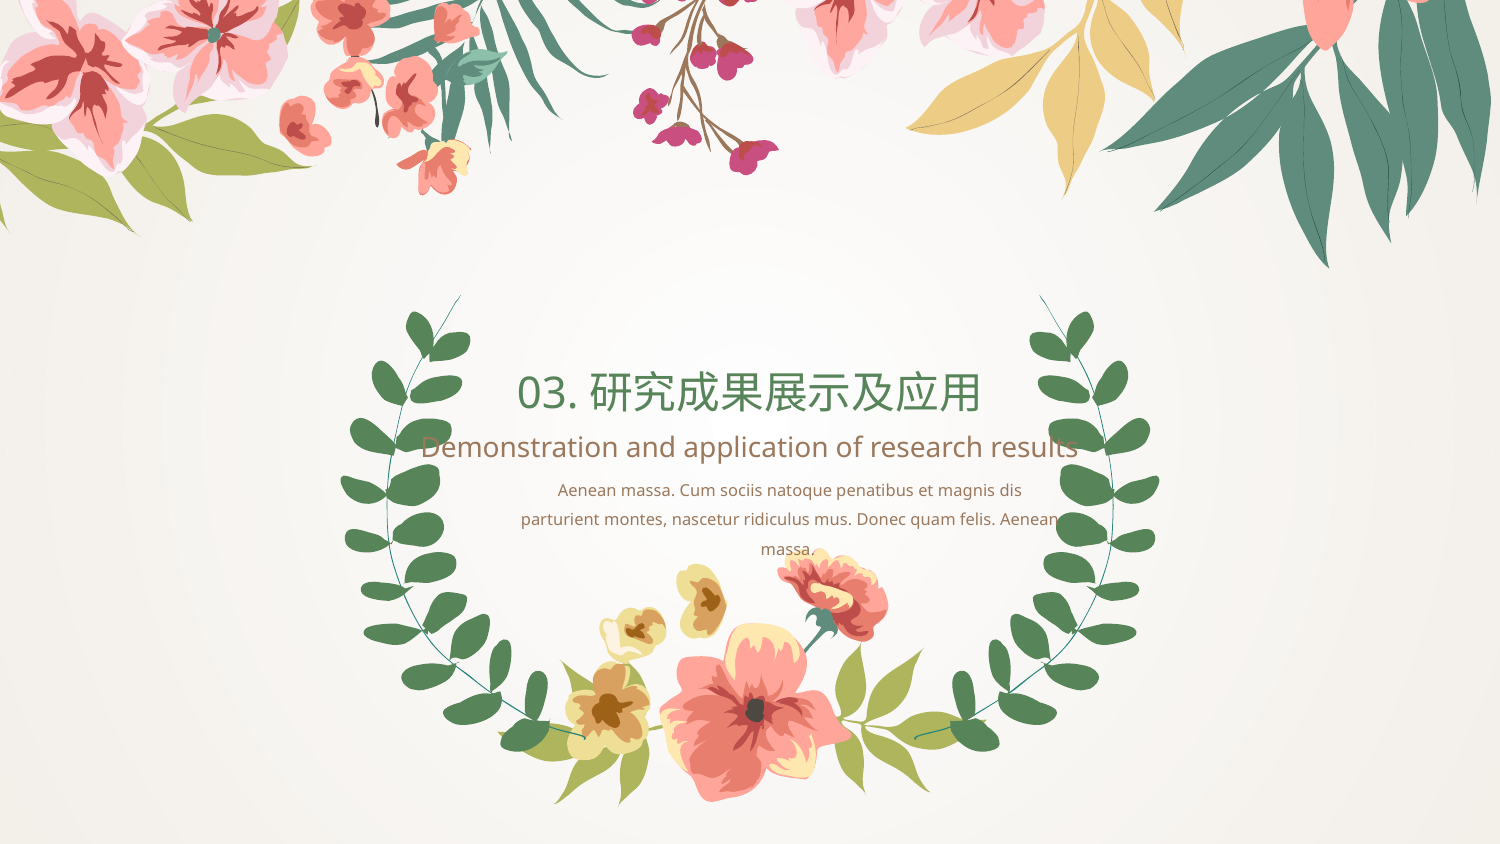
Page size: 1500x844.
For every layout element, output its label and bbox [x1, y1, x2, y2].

text_box [336, 294, 1164, 809]
